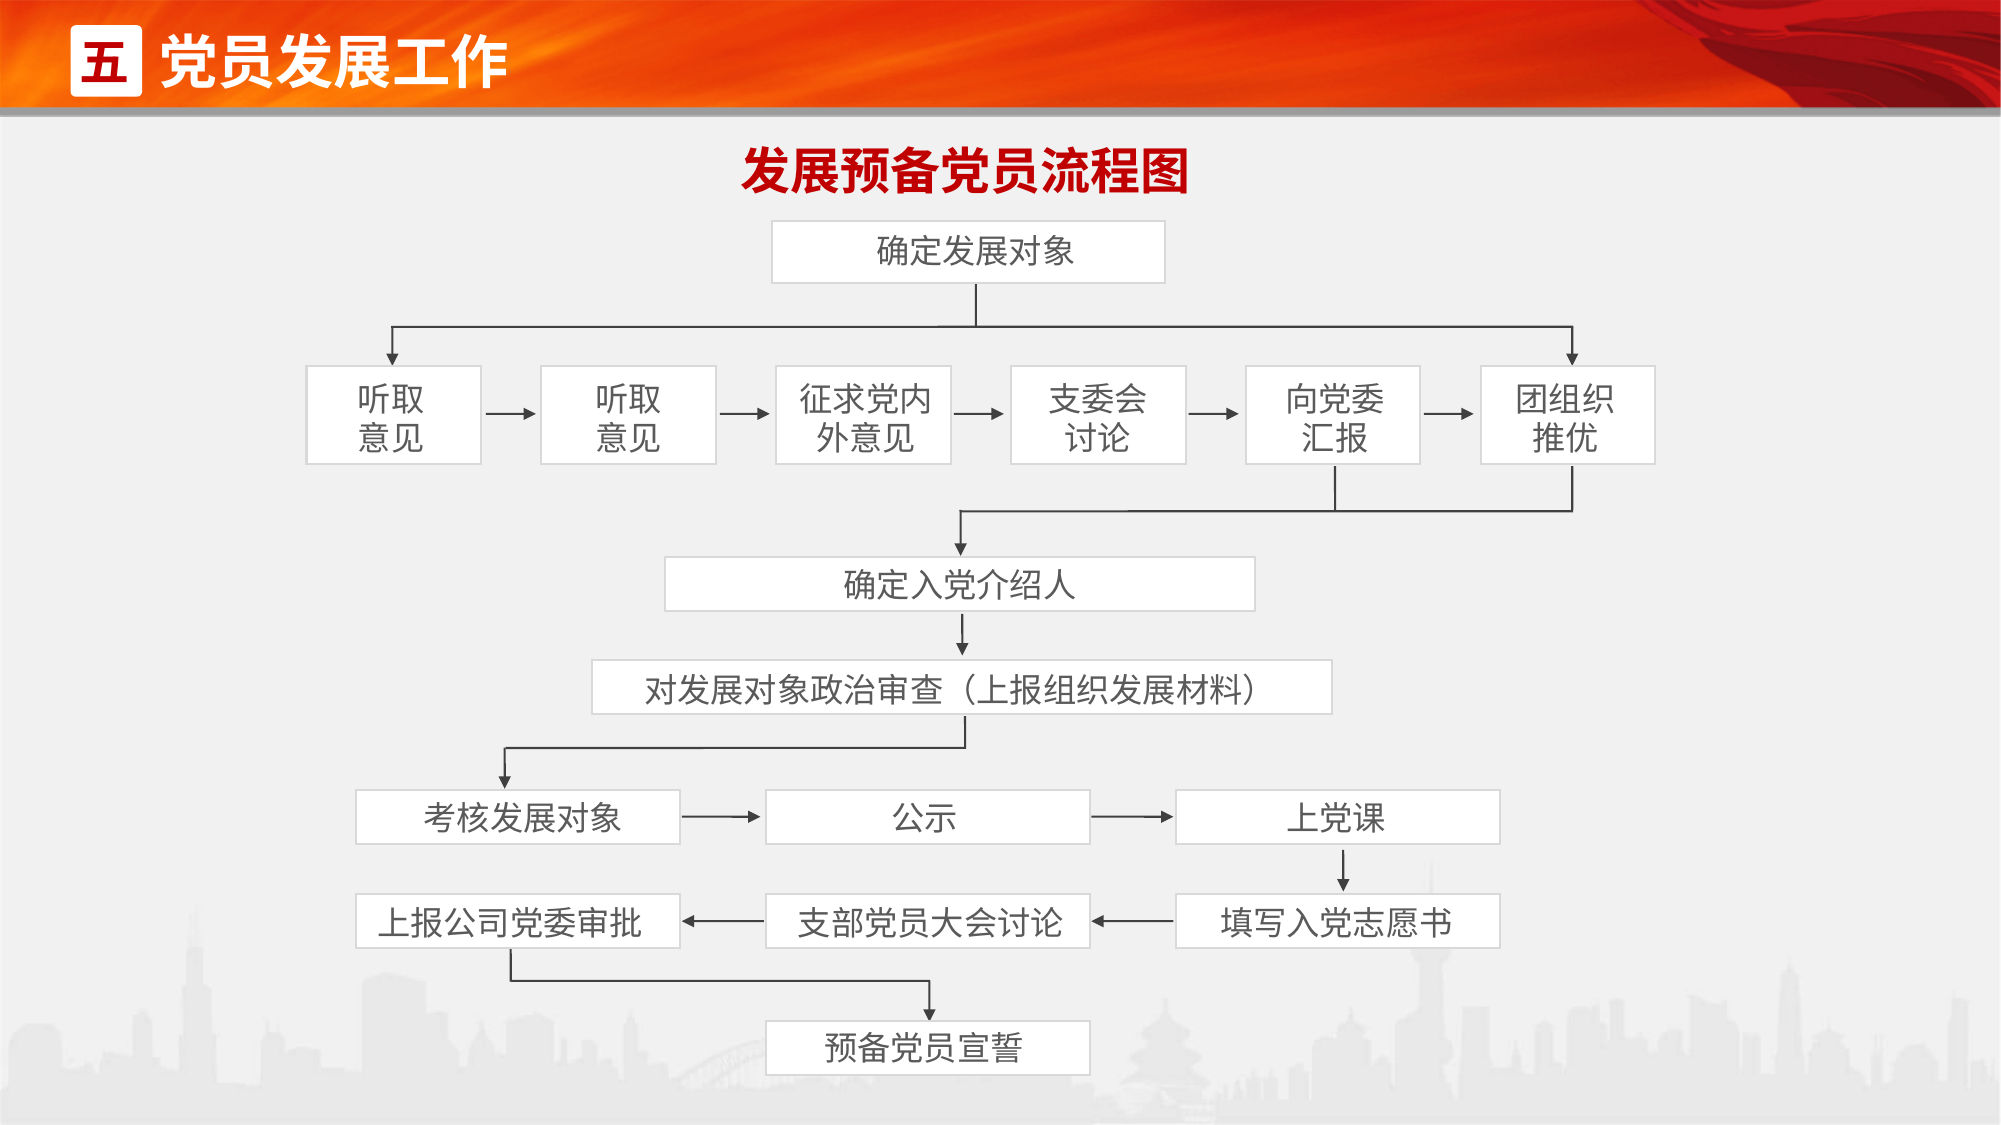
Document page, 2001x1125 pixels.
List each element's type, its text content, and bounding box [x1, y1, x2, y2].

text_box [510, 948, 930, 1022]
text_box [1096, 810, 1171, 823]
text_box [1010, 365, 1186, 467]
text_box [1190, 407, 1239, 421]
text_box [1337, 854, 1350, 892]
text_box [541, 365, 717, 467]
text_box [959, 465, 1574, 557]
picture [0, 0, 2001, 1125]
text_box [504, 715, 966, 789]
text_box [485, 407, 536, 421]
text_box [306, 365, 482, 467]
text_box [775, 365, 951, 467]
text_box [1176, 893, 1501, 951]
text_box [390, 283, 1574, 367]
text_box [1096, 915, 1171, 928]
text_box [356, 893, 681, 951]
text_box 五 [64, 22, 145, 98]
text_box [956, 621, 969, 656]
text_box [356, 789, 681, 846]
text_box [766, 1019, 1091, 1076]
text_box [721, 407, 770, 421]
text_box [771, 220, 1165, 284]
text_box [1480, 365, 1656, 467]
text_box [684, 810, 761, 823]
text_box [766, 893, 1091, 951]
text_box [1425, 407, 1474, 421]
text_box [1176, 789, 1501, 846]
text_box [664, 556, 1256, 613]
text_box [1245, 365, 1421, 467]
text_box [766, 789, 1091, 846]
text_box 党员发展工作 [144, 18, 954, 103]
text_box 发展预备党员流程图 [725, 132, 1206, 207]
text_box [956, 407, 1004, 421]
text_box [591, 659, 1333, 718]
text_box [684, 915, 761, 928]
